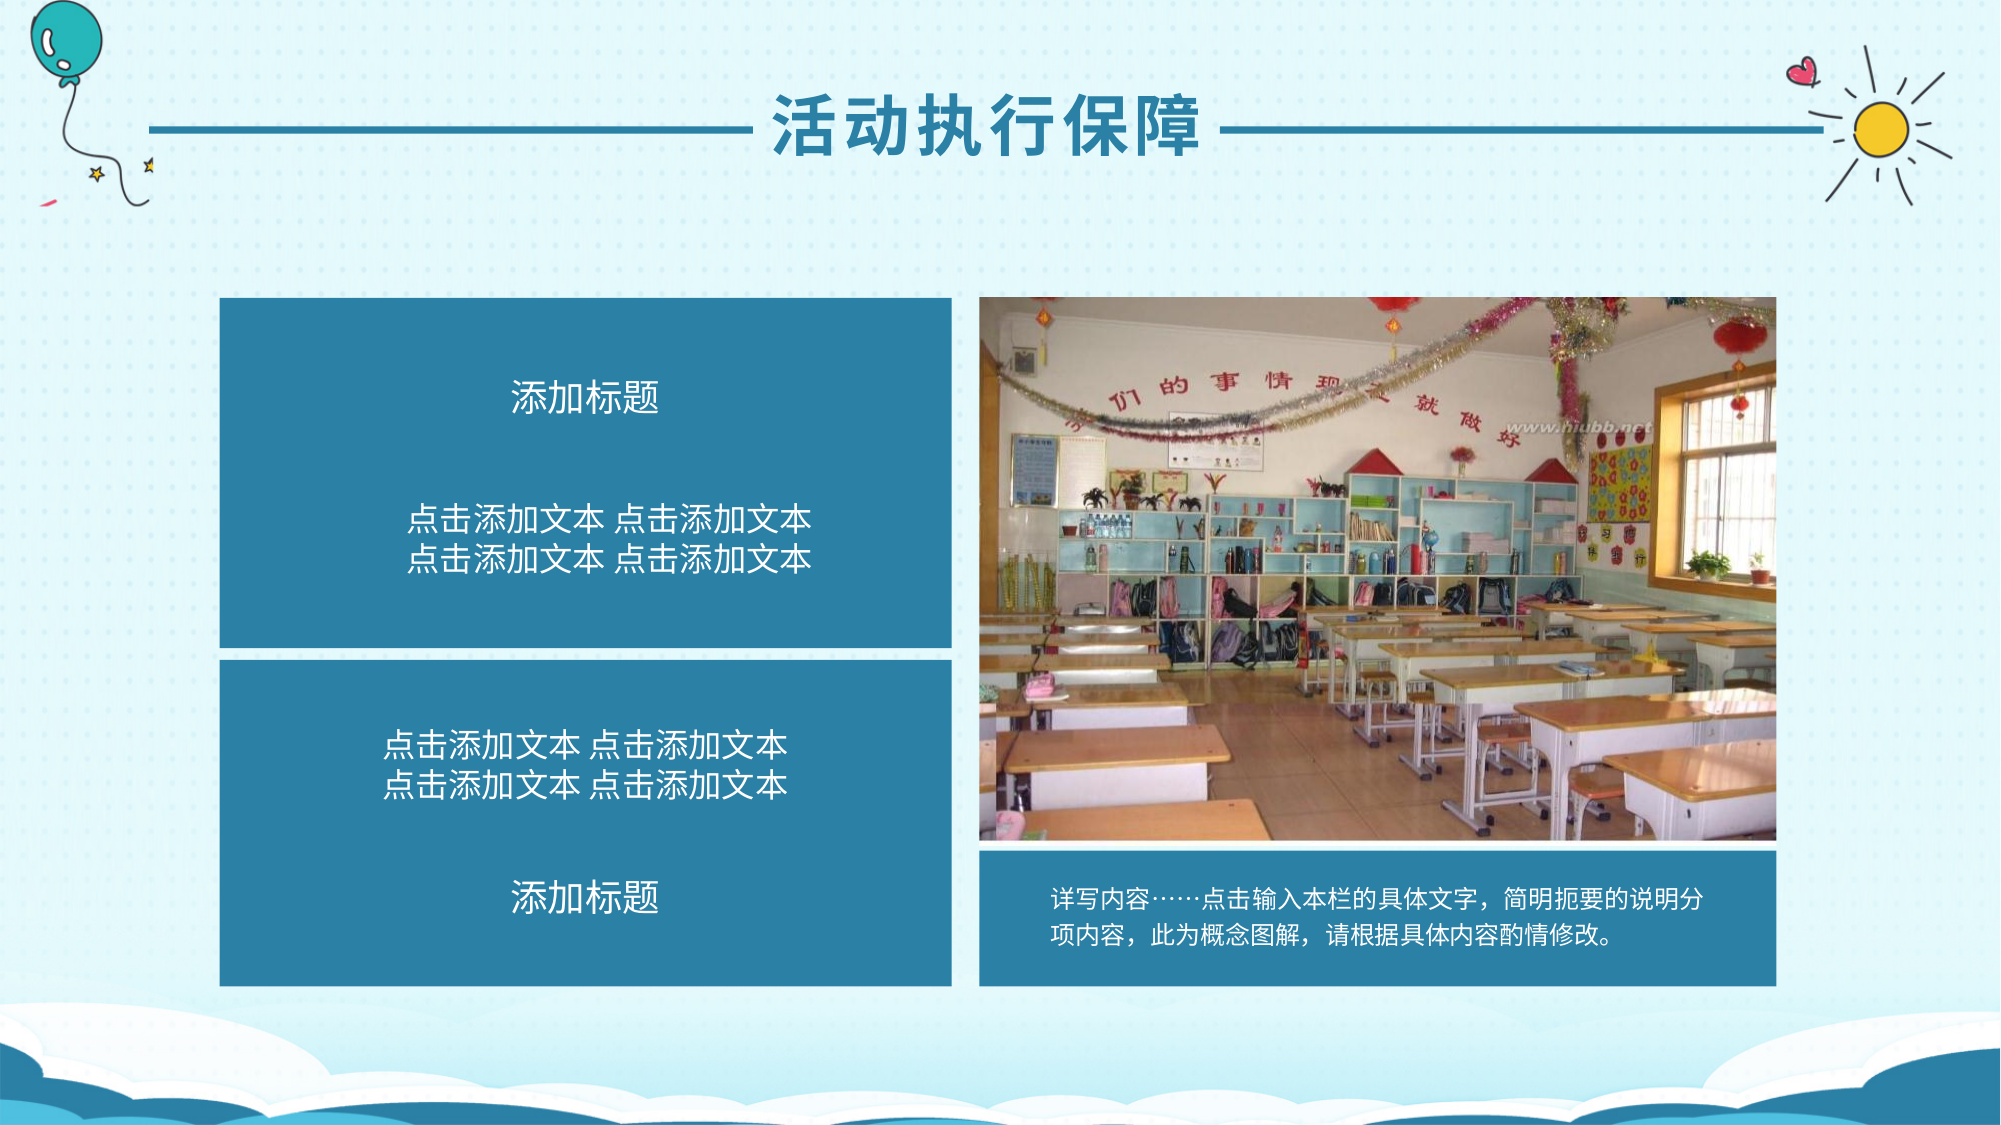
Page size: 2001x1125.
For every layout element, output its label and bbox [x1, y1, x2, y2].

text_box [979, 297, 1777, 987]
picture [0, 0, 2001, 1125]
text_box [219, 297, 952, 987]
text_box [149, 83, 1824, 165]
